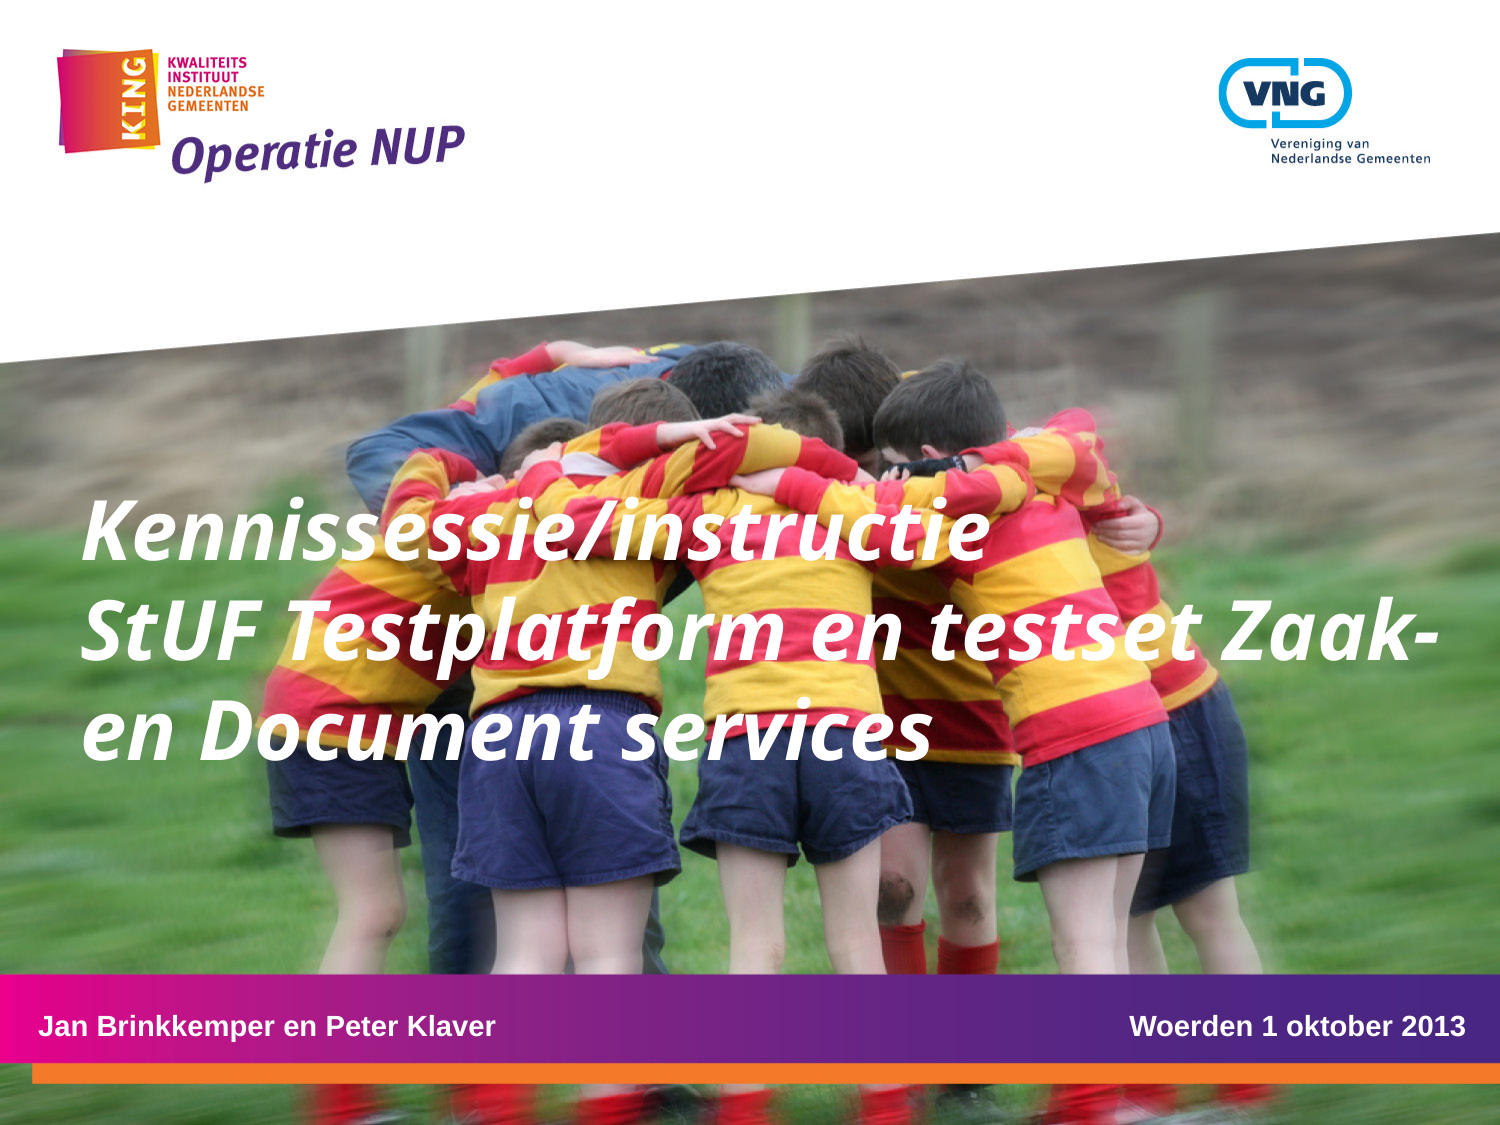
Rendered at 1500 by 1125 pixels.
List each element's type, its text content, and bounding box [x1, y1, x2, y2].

title Kennissessie/instructie StUF Testplatform en testset Zaak- en Document services [64, 408, 1462, 847]
text_box Jan Brinkkemper en Peter Klaver Woerden 1 oktober 2013 [23, 999, 1500, 1050]
picture [0, 0, 1500, 1125]
